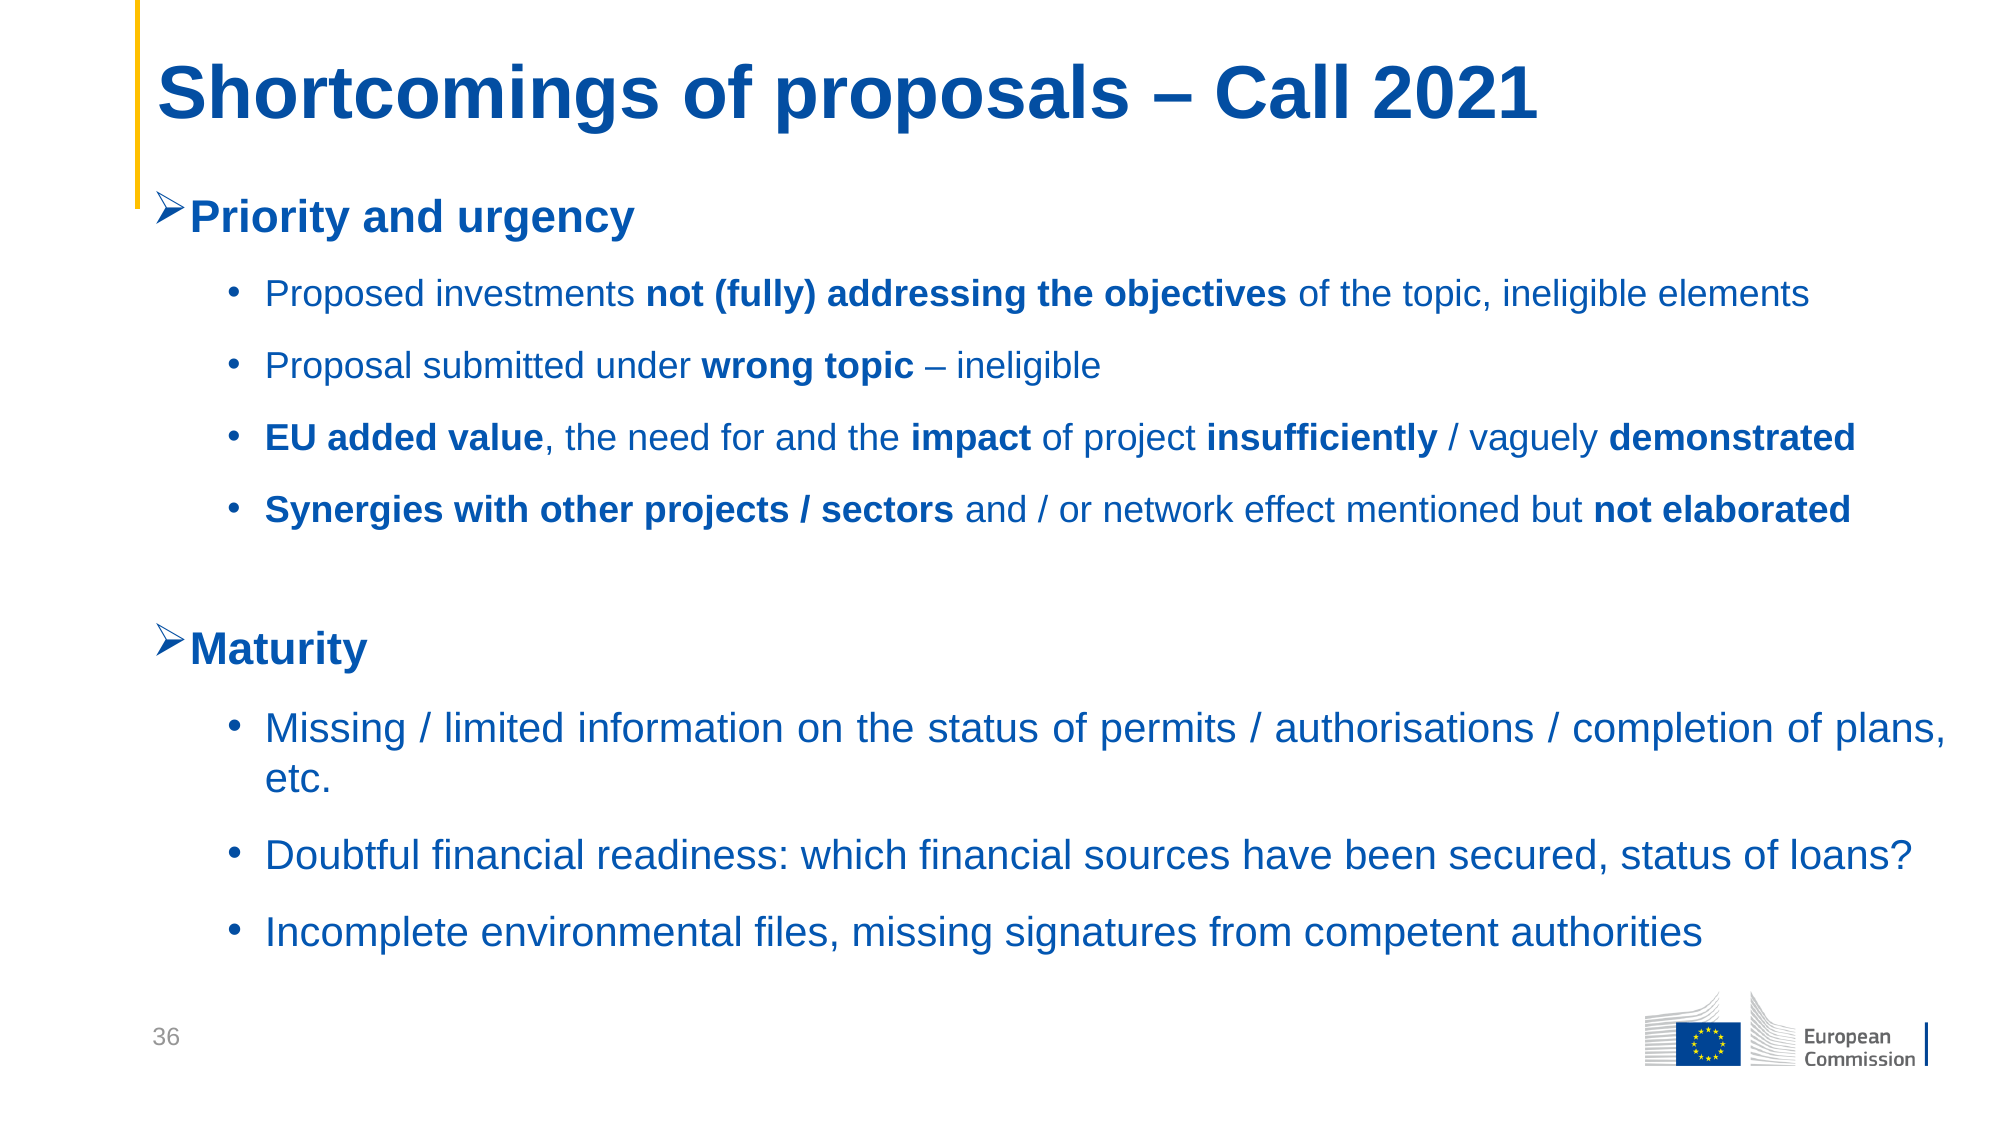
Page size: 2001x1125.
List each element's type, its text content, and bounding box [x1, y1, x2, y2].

picture [1645, 1014, 1928, 1066]
title Shortcomings of proposals – Call 2021 [142, 6, 1868, 135]
slide_number 36 [137, 1005, 588, 1066]
list Priority and urgency Proposed investments not (fully) addressing the objectives of the topic, ineligible elements Proposal submitted under wrong topic – ineligible EU added value, the need for and the impact of project insufficiently / vaguely demonstrated Synergies with other projects / sectors and / or network effect mentioned but not elaborated Maturity Missing / limited information on the status of permits / authorisations / completion of plans, etc. Doubtful financial readiness: which financial sources have been secured, status of loans? Incomplete environmental files, missing signatures from competent authorities [137, 179, 1963, 1014]
